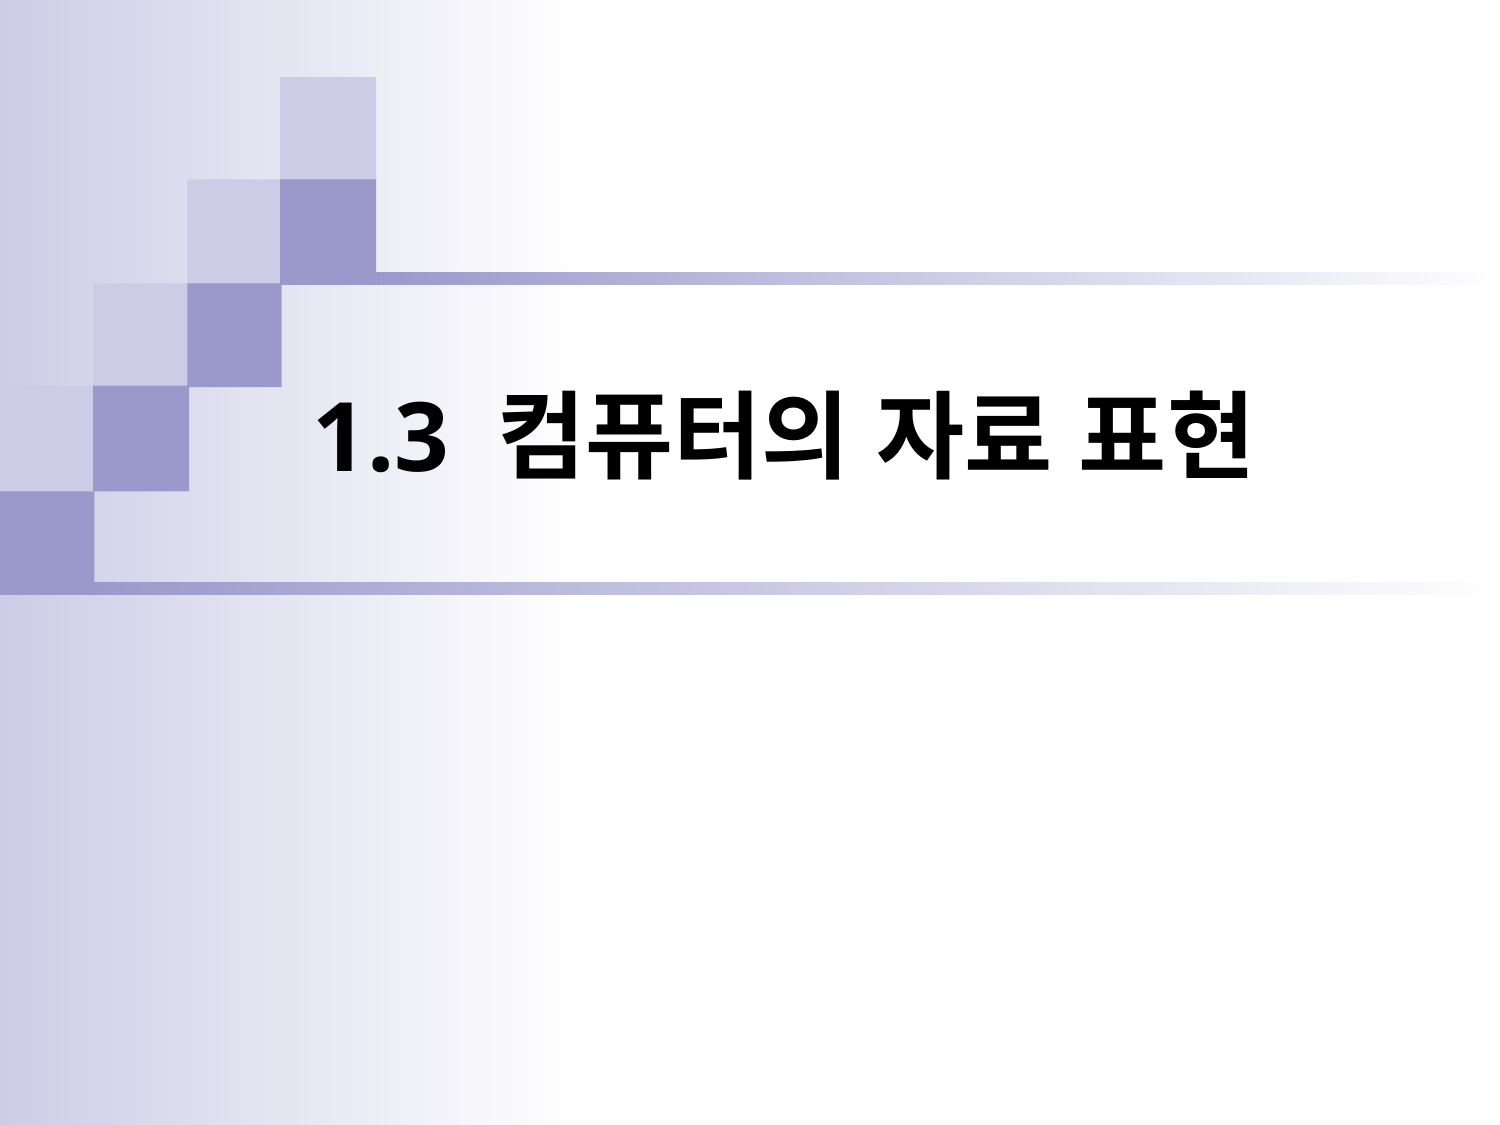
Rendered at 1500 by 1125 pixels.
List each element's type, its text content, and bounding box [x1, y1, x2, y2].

text_box 1.3 컴퓨터의 자료 표현 [297, 291, 1484, 575]
